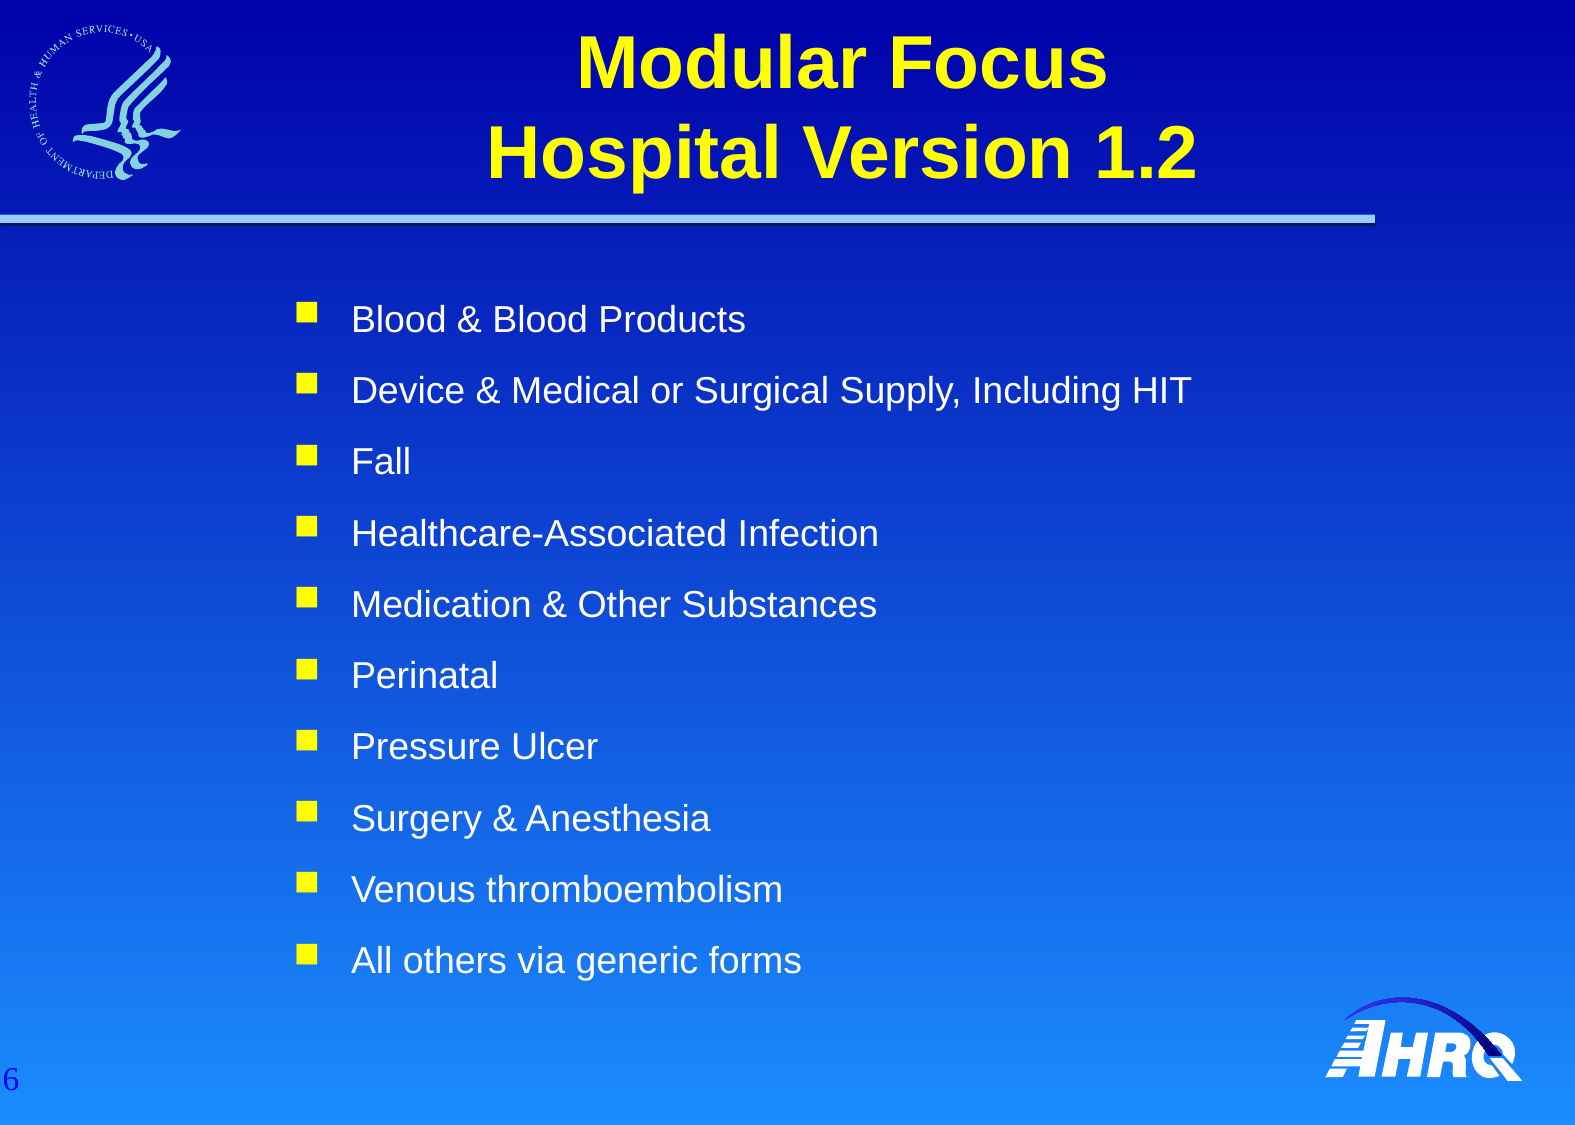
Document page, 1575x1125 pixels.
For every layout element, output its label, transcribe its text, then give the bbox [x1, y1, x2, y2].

list Blood & Blood Products Device & Medical or Surgical Supply, Including HIT Fall Healthcare-Associated Infection Medication & Other Substances Perinatal Pressure Ulcer Surgery & Anesthesia Venous thromboembolism All others via generic forms [99, 286, 1478, 763]
title Modular Focus Hospital Version 1.2 [203, 56, 1483, 202]
